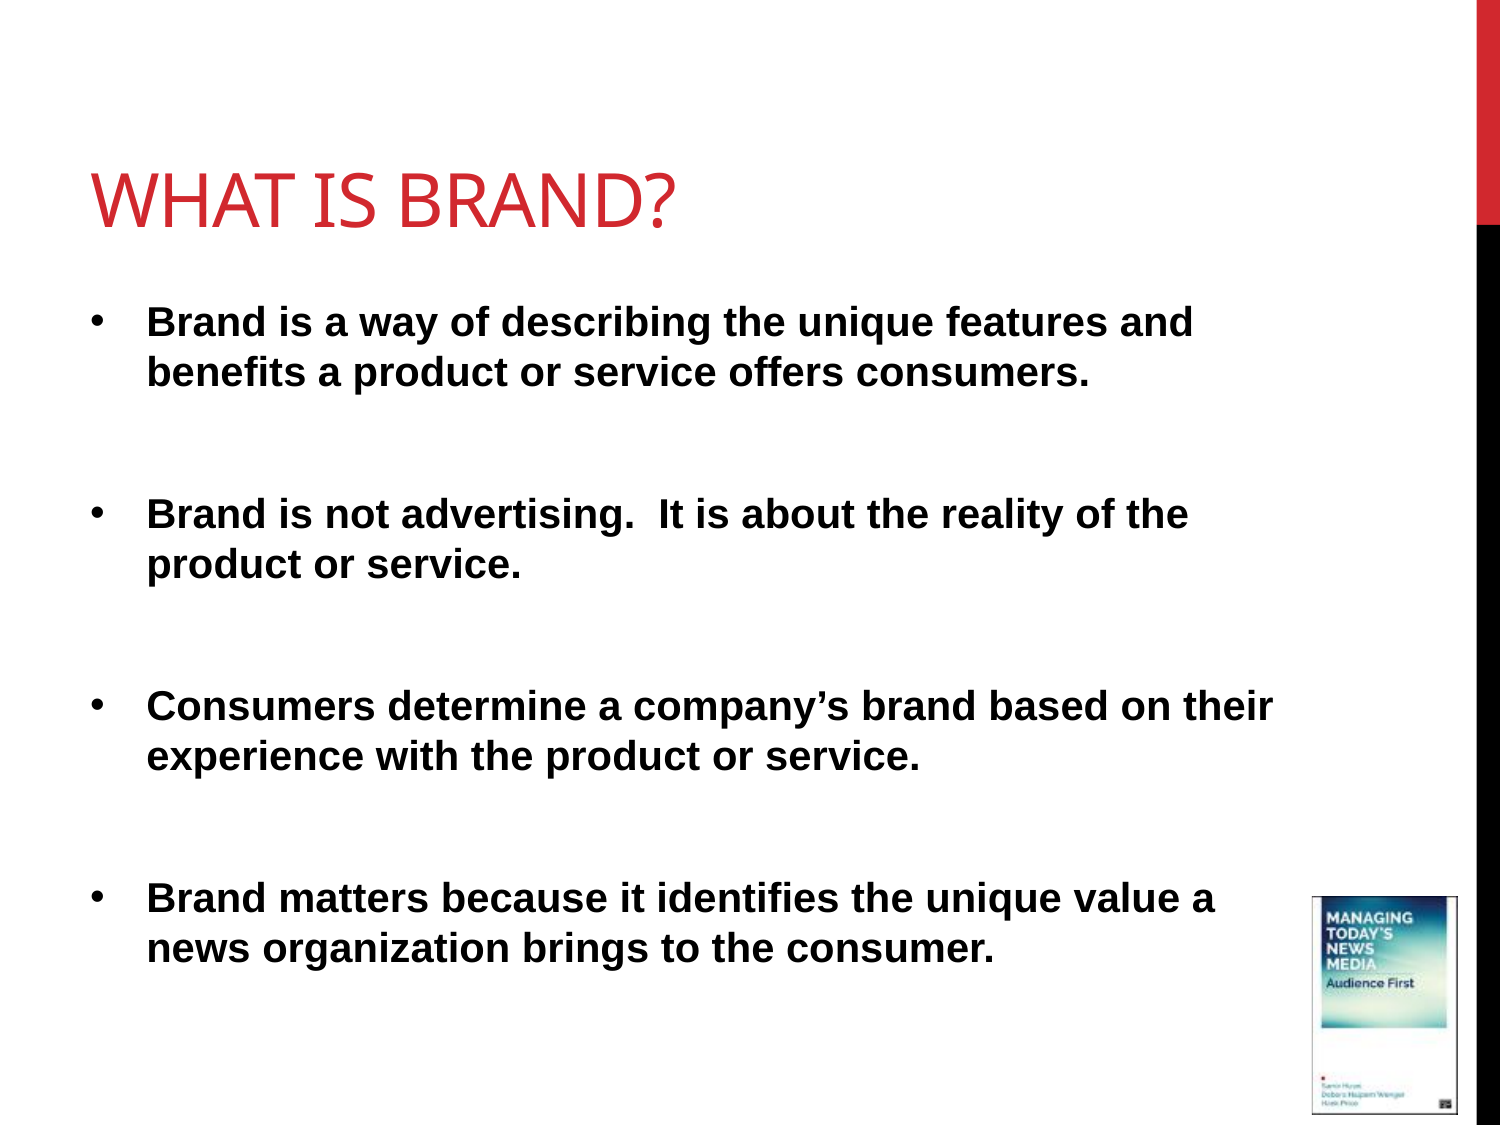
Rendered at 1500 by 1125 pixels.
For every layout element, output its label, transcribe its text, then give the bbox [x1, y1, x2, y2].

list Brand is a way of describing the unique features and benefits a product or service offers consumers. Brand is not advertising. It is about the reality of the product or service. Consumers determine a company’s brand based on their experience with the product or service. Brand matters because it identifies the unique value a news organization brings to the consumer. [75, 287, 1325, 1005]
title WHAT IS BRAND? [75, 25, 1025, 250]
picture [1311, 896, 1458, 1115]
